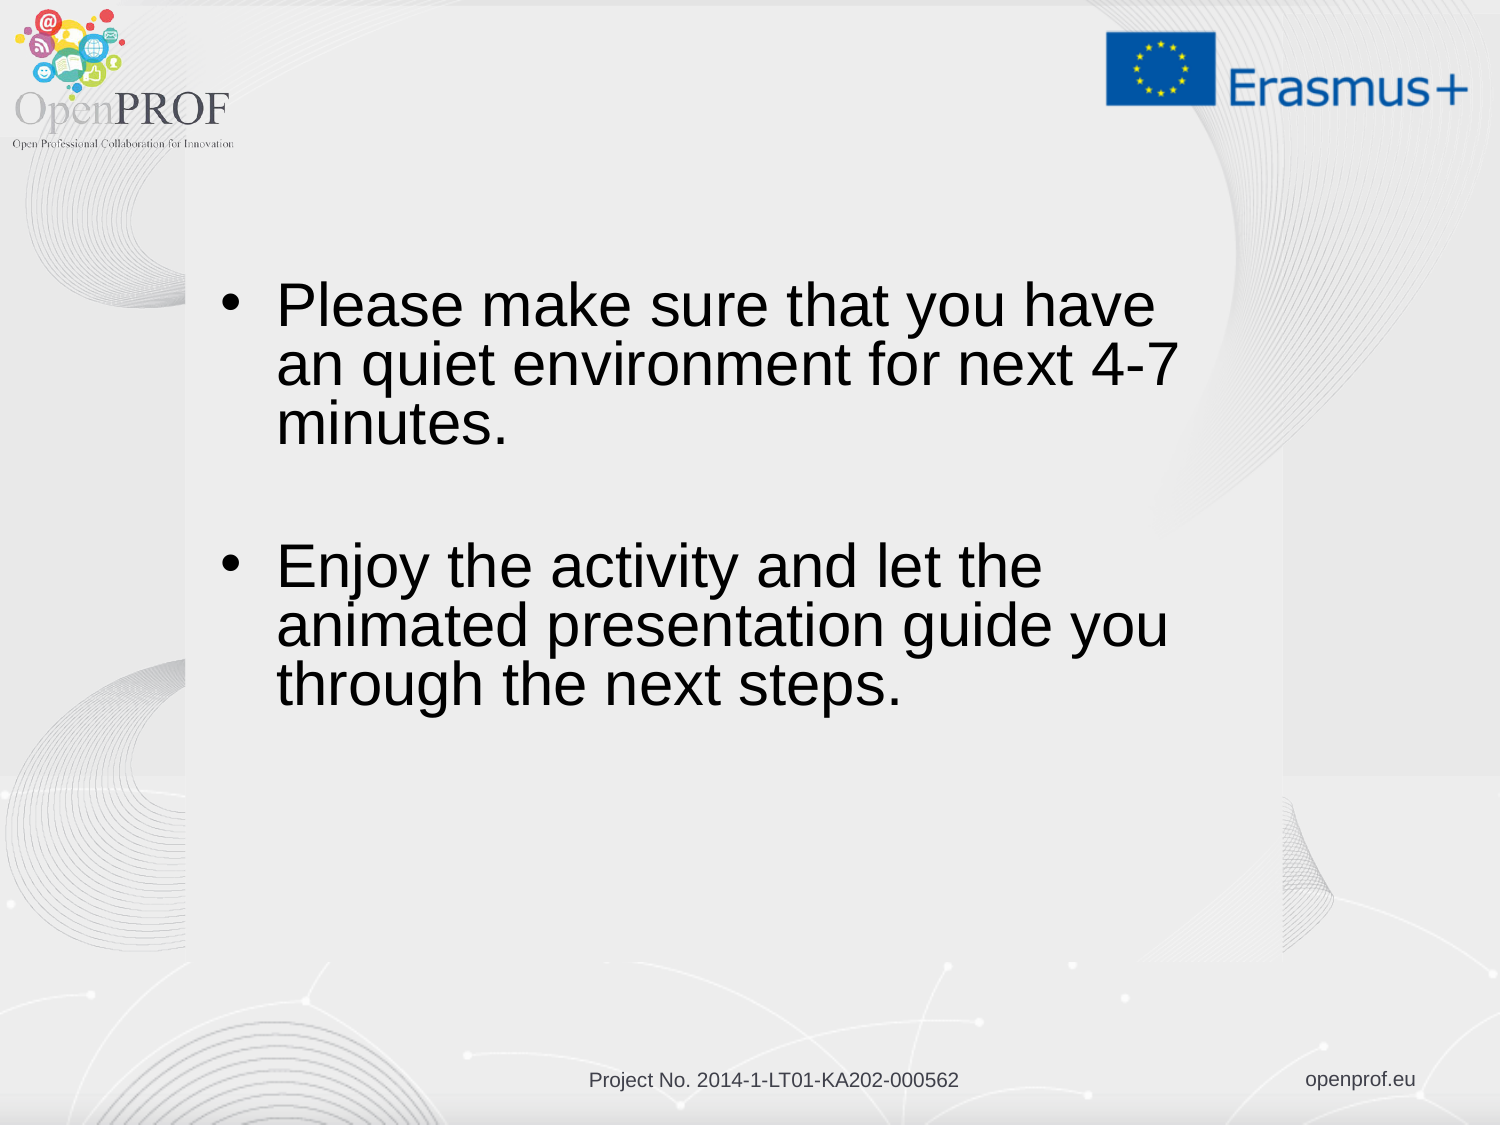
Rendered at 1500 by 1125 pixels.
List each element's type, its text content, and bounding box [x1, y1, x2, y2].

picture [0, 0, 1500, 1125]
list Please make sure that you have an quiet environment for next 4-7 minutes. Enjoy the activity and let the animated presentation guide you through the next steps. [205, 113, 1246, 1005]
